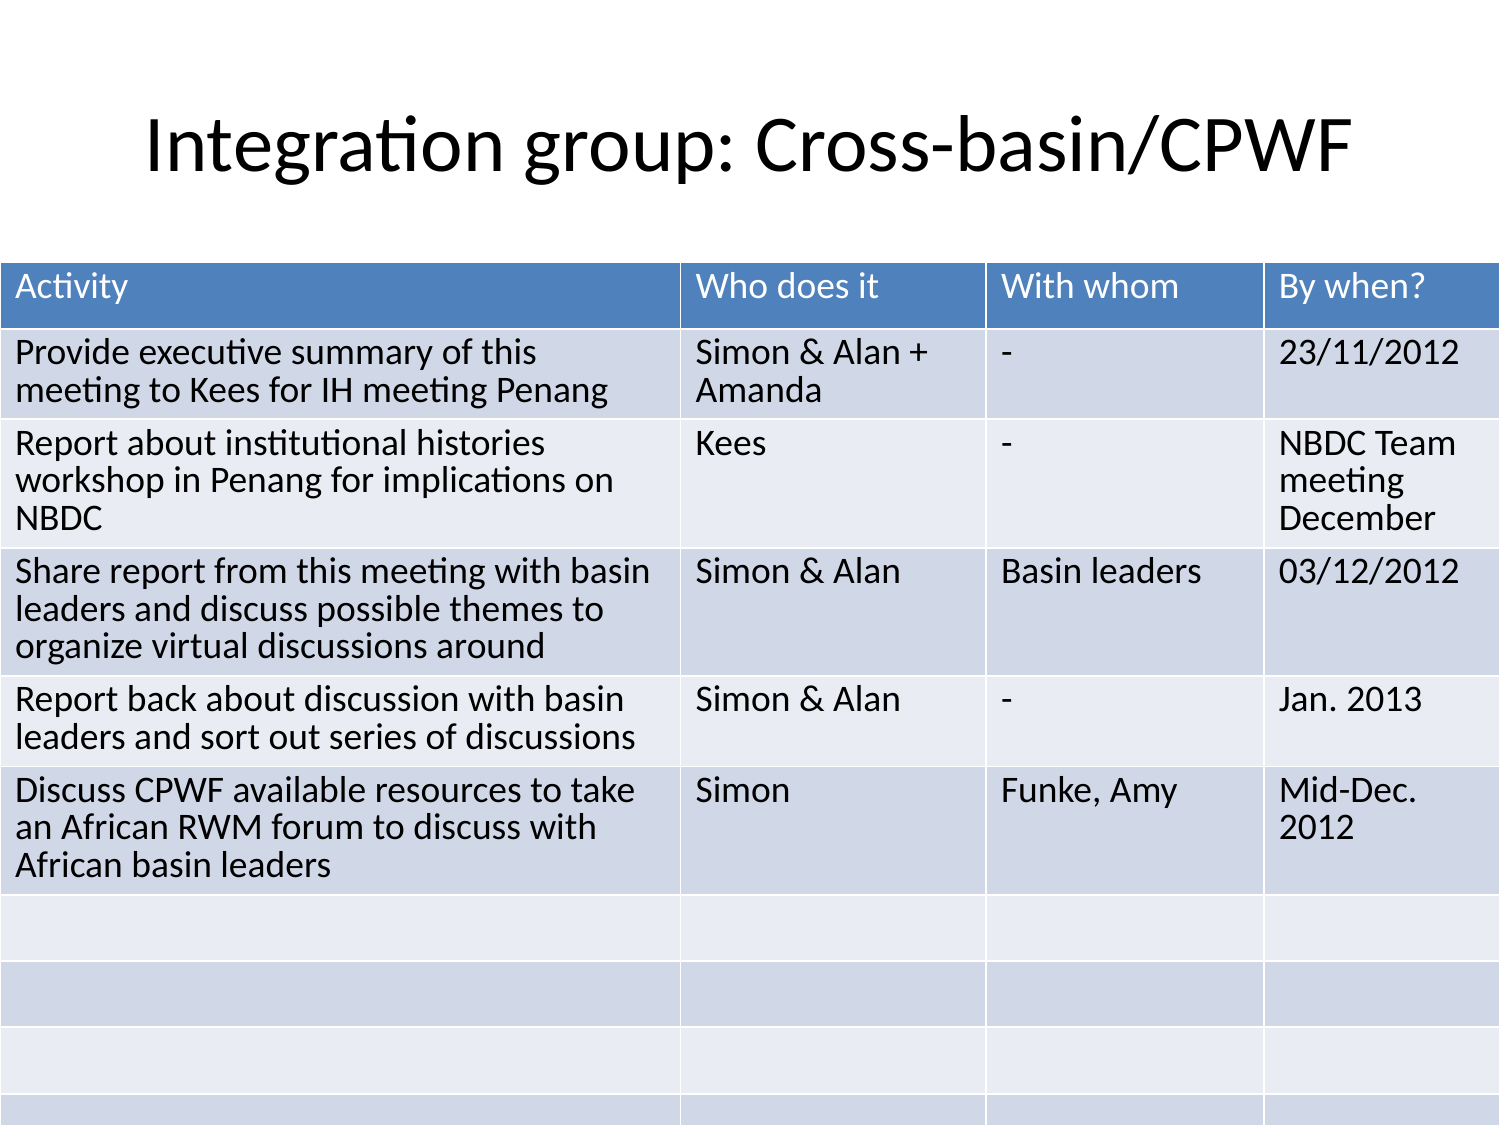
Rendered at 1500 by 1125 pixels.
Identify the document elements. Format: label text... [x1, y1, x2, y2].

table_cell Report about institutional histories workshop in Penang for implications on NBDC [1, 420, 680, 547]
title Integration group: Cross-basin/CPWF [75, 45, 1425, 233]
table_cell Provide executive summary of this meeting to Kees for IH meeting Penang [1, 330, 680, 418]
table_cell [1, 962, 680, 1026]
table_cell Jan. 2013 [1265, 677, 1499, 766]
table_cell [681, 896, 985, 960]
table_header Who does it [681, 263, 985, 328]
table_cell Funke, Amy [987, 767, 1263, 894]
table_cell [1, 1095, 680, 1125]
table_cell Discuss CPWF available resources to take an African RWM forum to discuss with African basin leaders [1, 767, 680, 894]
table_cell [1, 1028, 680, 1093]
table_header With whom [987, 263, 1263, 328]
table_cell Mid-Dec. 2012 [1265, 767, 1499, 894]
table_cell [1265, 896, 1499, 960]
table_cell Report back about discussion with basin leaders and sort out series of discussions [1, 677, 680, 766]
table_cell Simon & Alan + Amanda [681, 330, 985, 418]
table_cell Simon & Alan [681, 549, 985, 675]
table_cell - [987, 330, 1263, 418]
table_cell Kees [681, 420, 985, 547]
table_cell [681, 1095, 985, 1125]
table_cell Basin leaders [987, 549, 1263, 675]
table_cell NBDC Team meeting December [1265, 420, 1499, 547]
table_cell 03/12/2012 [1265, 549, 1499, 675]
table_header By when? [1265, 263, 1499, 328]
table_cell [987, 896, 1263, 960]
table_cell [987, 962, 1263, 1026]
table_cell [1265, 1095, 1499, 1125]
table_cell [681, 962, 985, 1026]
table_cell [987, 1028, 1263, 1093]
table_cell [987, 1095, 1263, 1125]
table_cell - [987, 420, 1263, 547]
table_cell Share report from this meeting with basin leaders and discuss possible themes to organize virtual discussions around [1, 549, 680, 675]
table_cell 23/11/2012 [1265, 330, 1499, 418]
table_cell [1265, 1028, 1499, 1093]
table_header Activity [1, 263, 680, 328]
table_cell - [987, 677, 1263, 766]
table_cell [1265, 962, 1499, 1026]
table_cell [681, 1028, 985, 1093]
table_cell Simon [681, 767, 985, 894]
table_cell [1, 896, 680, 960]
table_cell Simon & Alan [681, 677, 985, 766]
